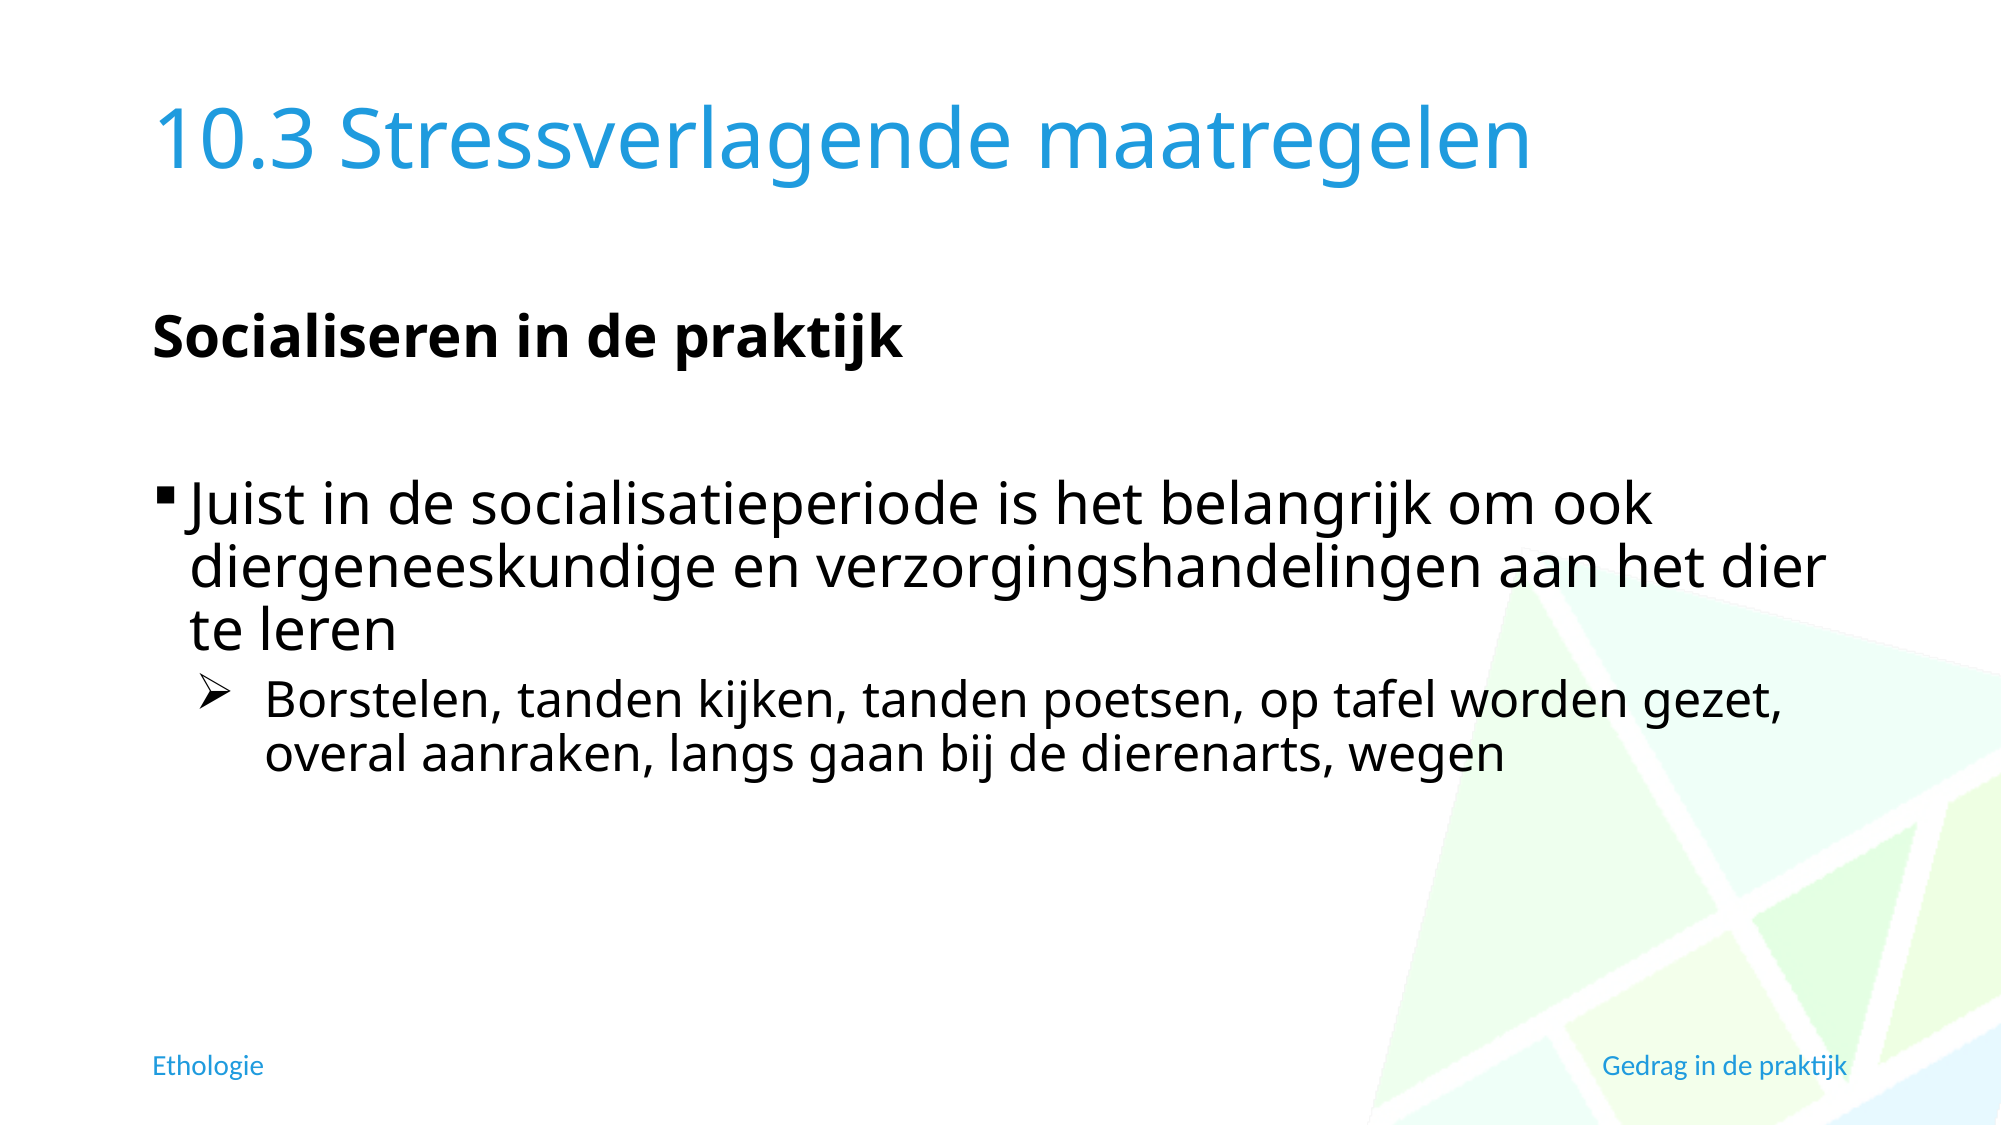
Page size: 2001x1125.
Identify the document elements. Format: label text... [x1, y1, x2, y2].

list Socialiseren in de praktijk Juist in de socialisatieperiode is het belangrijk om ook diergeneeskundige en verzorgingshandelingen aan het dier te leren Borstelen, tanden kijken, tanden poetsen, op tafel worden gezet, overal aanraken, langs gaan bij de dierenarts, wegen [137, 299, 1863, 1014]
title 10.3 Stressverlagende maatregelen [137, 59, 1863, 224]
list Gedrag in de praktijk [1412, 1042, 1863, 1103]
list Ethologie [137, 1042, 588, 1103]
